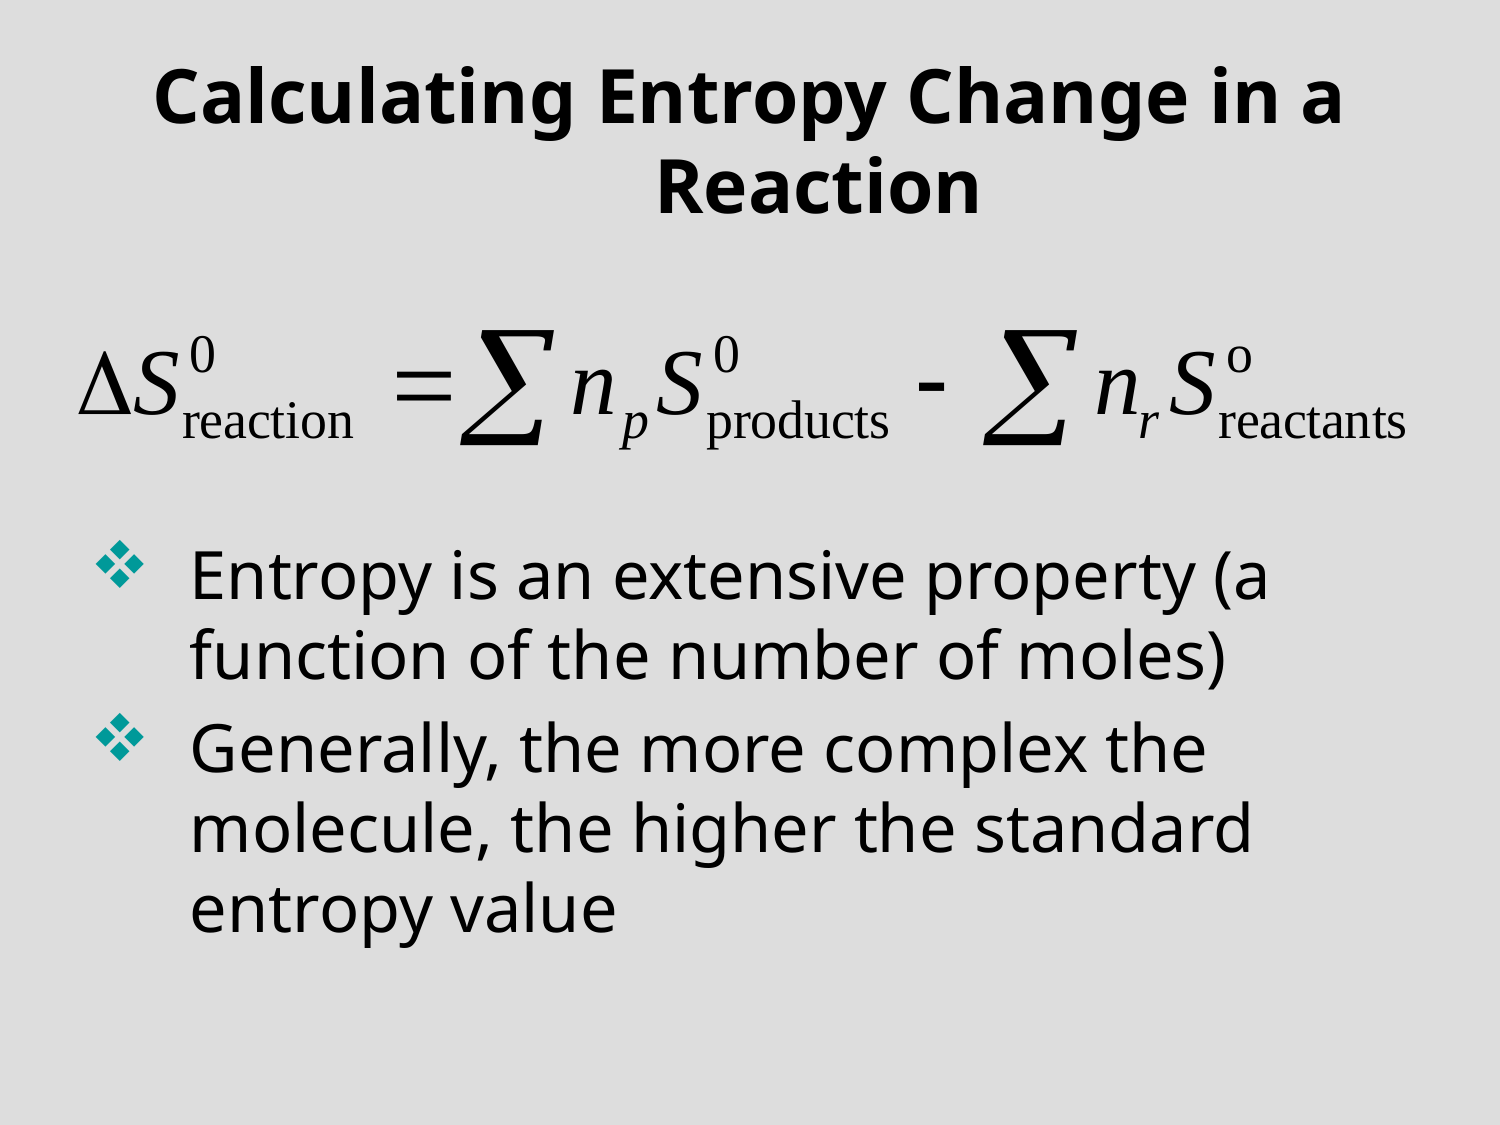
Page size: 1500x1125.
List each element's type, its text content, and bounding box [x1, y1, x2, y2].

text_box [62, 312, 1426, 470]
list Entropy is an extensive property (a function of the number of moles) Generally, the more complex the molecule, the higher the standard entropy value [74, 524, 1476, 976]
title Calculating Entropy Change in a Reaction [74, 44, 1426, 233]
